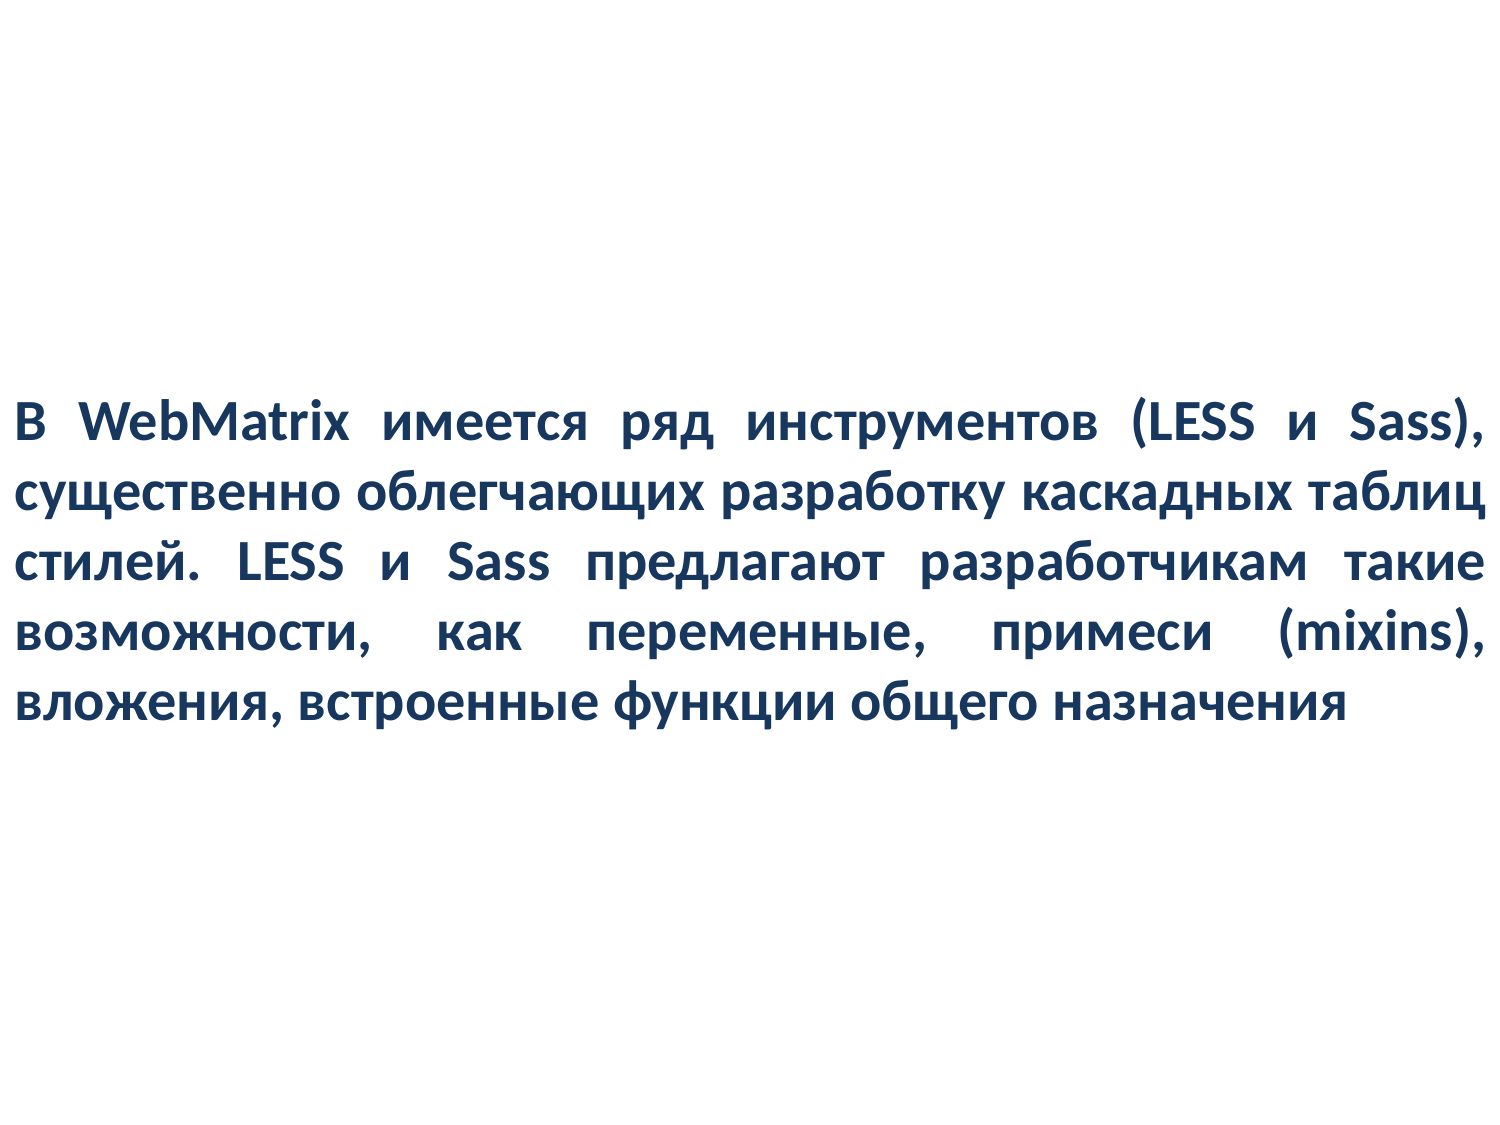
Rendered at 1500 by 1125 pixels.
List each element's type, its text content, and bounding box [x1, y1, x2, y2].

text_box В WebMatrix имеется ряд инструментов (LESS и Sass), существенно облегчающих разработку каскадных таблиц стилей. LESS и Sass предлагают разработчикам такие возможности, как переменные, примеси (mixins), вложения, встроенные функции общего назначения [0, 375, 1500, 740]
